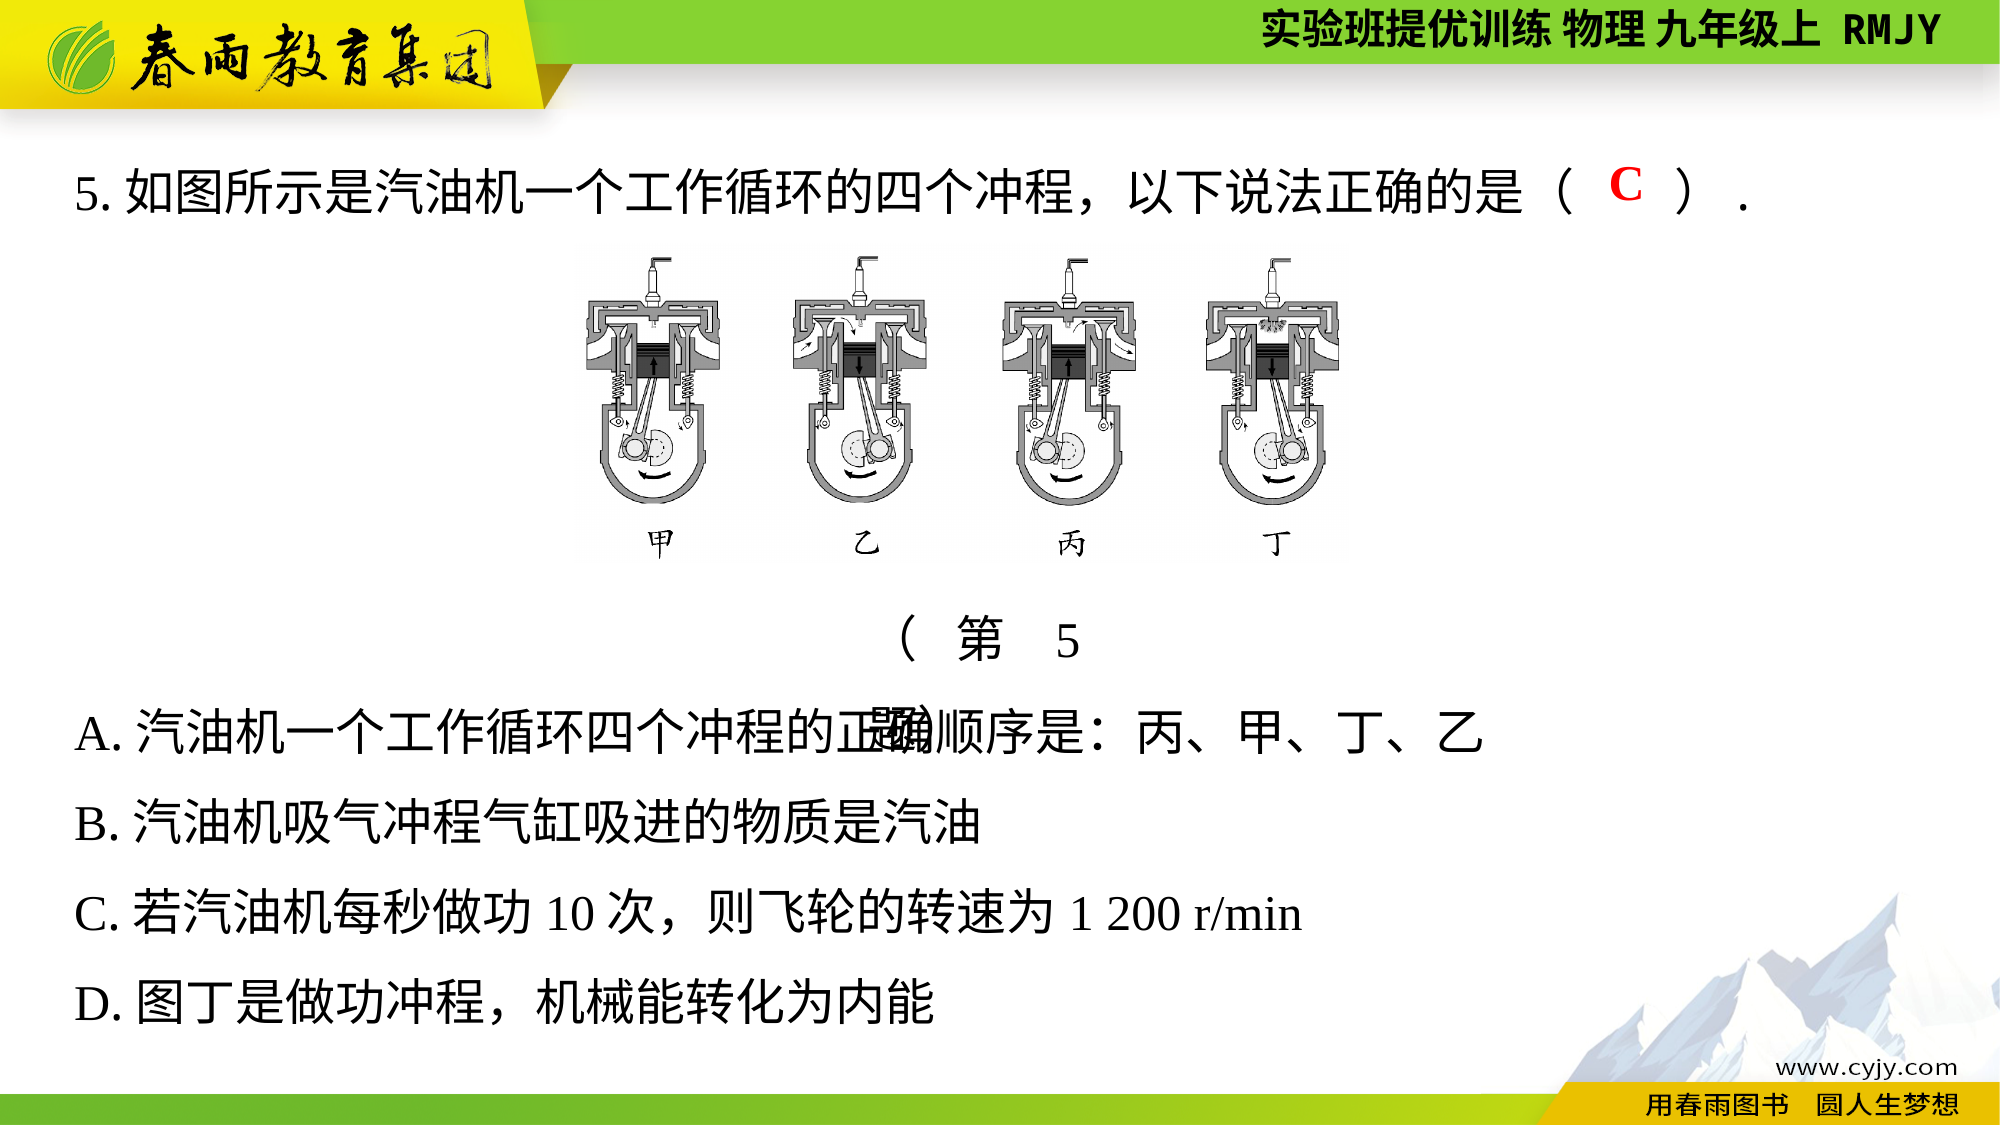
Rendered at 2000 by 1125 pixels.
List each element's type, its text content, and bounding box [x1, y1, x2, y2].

text_box C [1593, 142, 1660, 218]
text_box （第5题） [852, 572, 1108, 675]
picture [0, 0, 2000, 1125]
list 5.如图所示是汽油机一个工作循环的四个冲程，以下说法正确的是（ ）. A.汽油机一个工作循环四个冲程的正确顺序是：丙、甲、丁、乙 B.汽油机吸气冲程气缸吸进的物质是汽油 C.若汽油机每秒做功10次，则飞轮的转速为1 200 r/min D.图丁是做功冲程，机械能转化为内能 [59, 122, 1944, 1047]
